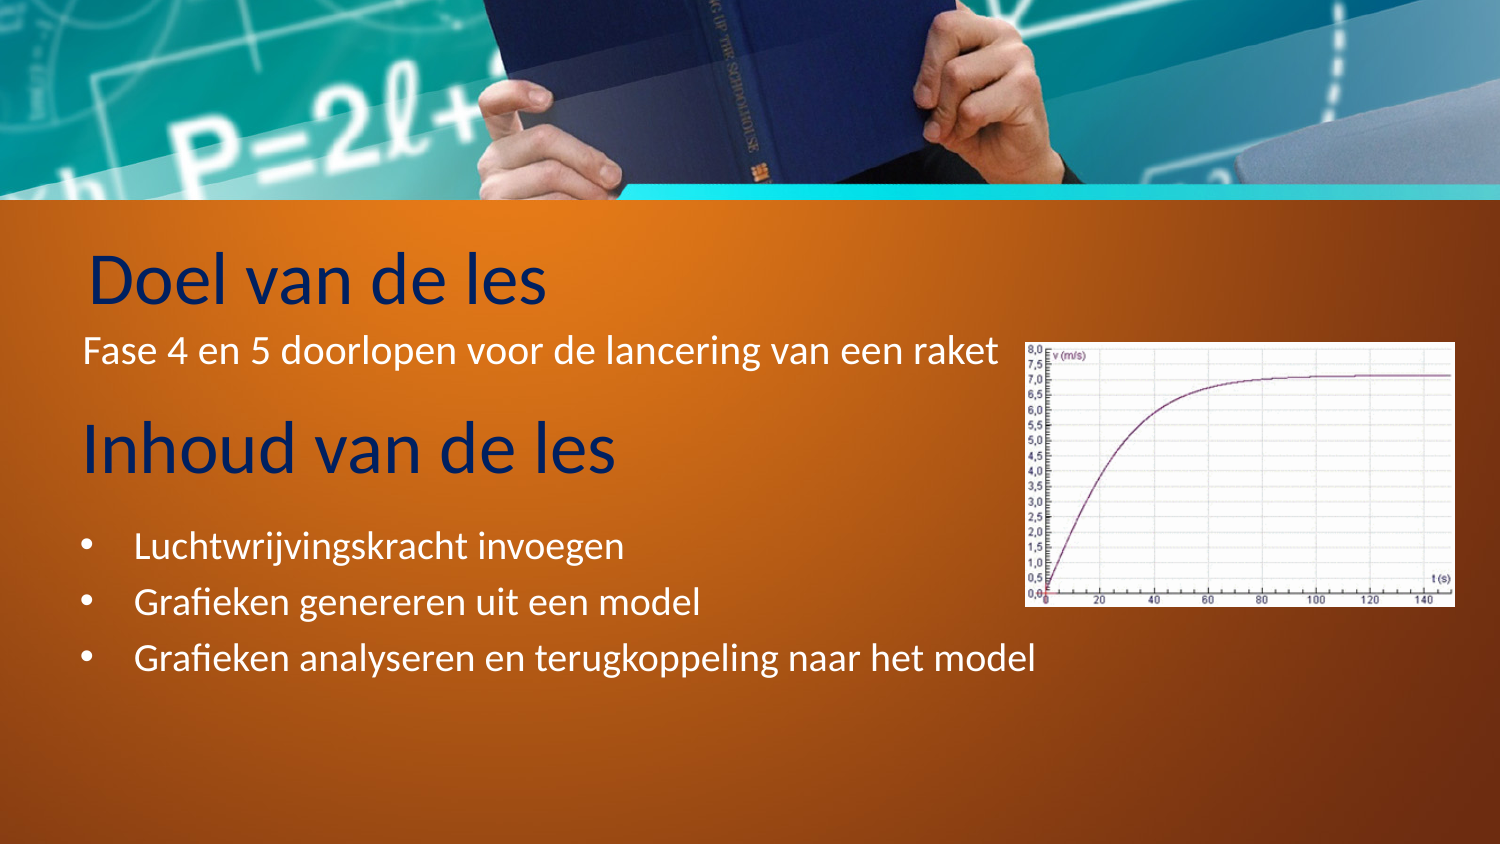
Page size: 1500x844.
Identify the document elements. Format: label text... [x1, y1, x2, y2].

text_box Fase 4 en 5 doorlopen voor de lancering van een raket [67, 314, 1421, 381]
text_box Inhoud van de les [66, 381, 1020, 507]
picture [0, 0, 1500, 844]
title Doel van de les [73, 211, 1427, 338]
list Luchtwrijvingskracht invoegen Grafieken genereren uit een model Grafieken analyseren en terugkoppeling naar het model [64, 511, 1418, 688]
